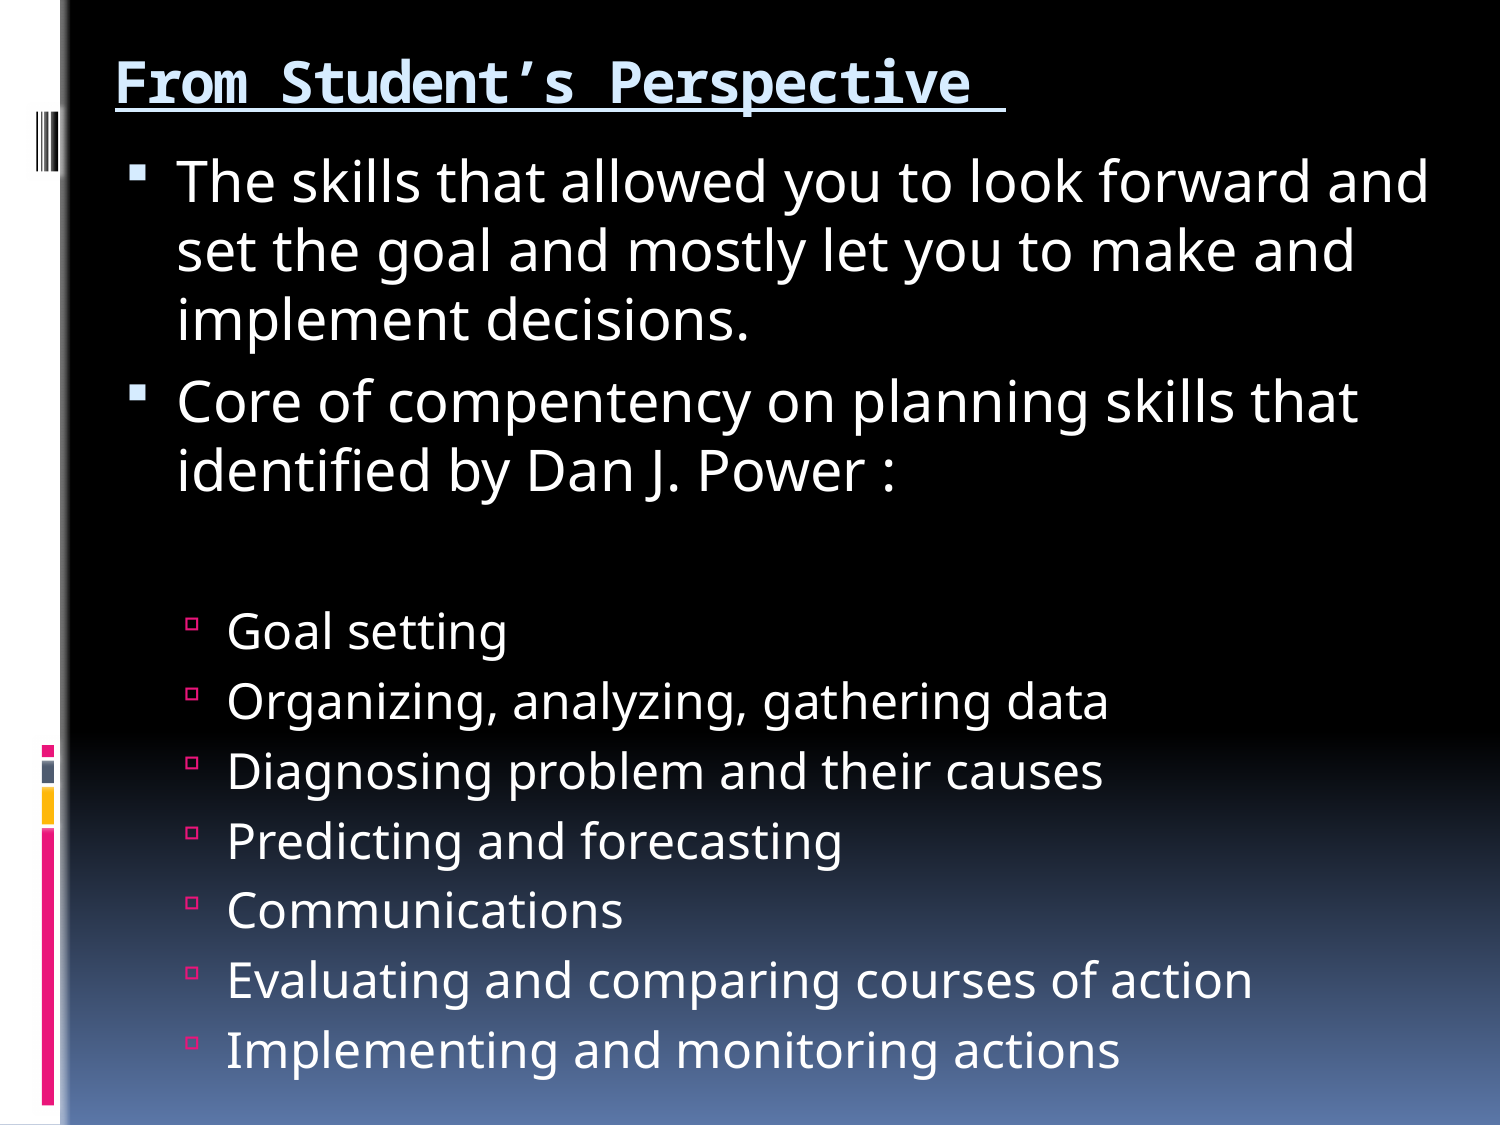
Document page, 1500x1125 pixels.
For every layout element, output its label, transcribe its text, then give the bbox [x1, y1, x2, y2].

title From Student’s Perspective [99, 37, 1450, 137]
list The skills that allowed you to look forward and set the goal and mostly let you to make and implement decisions. Core of compentency on planning skills that identified by Dan J. Power : Goal setting Organizing, analyzing, gathering data Diagnosing problem and their causes Predicting and forecasting Communications Evaluating and comparing courses of action Implementing and monitoring actions [99, 137, 1463, 1088]
